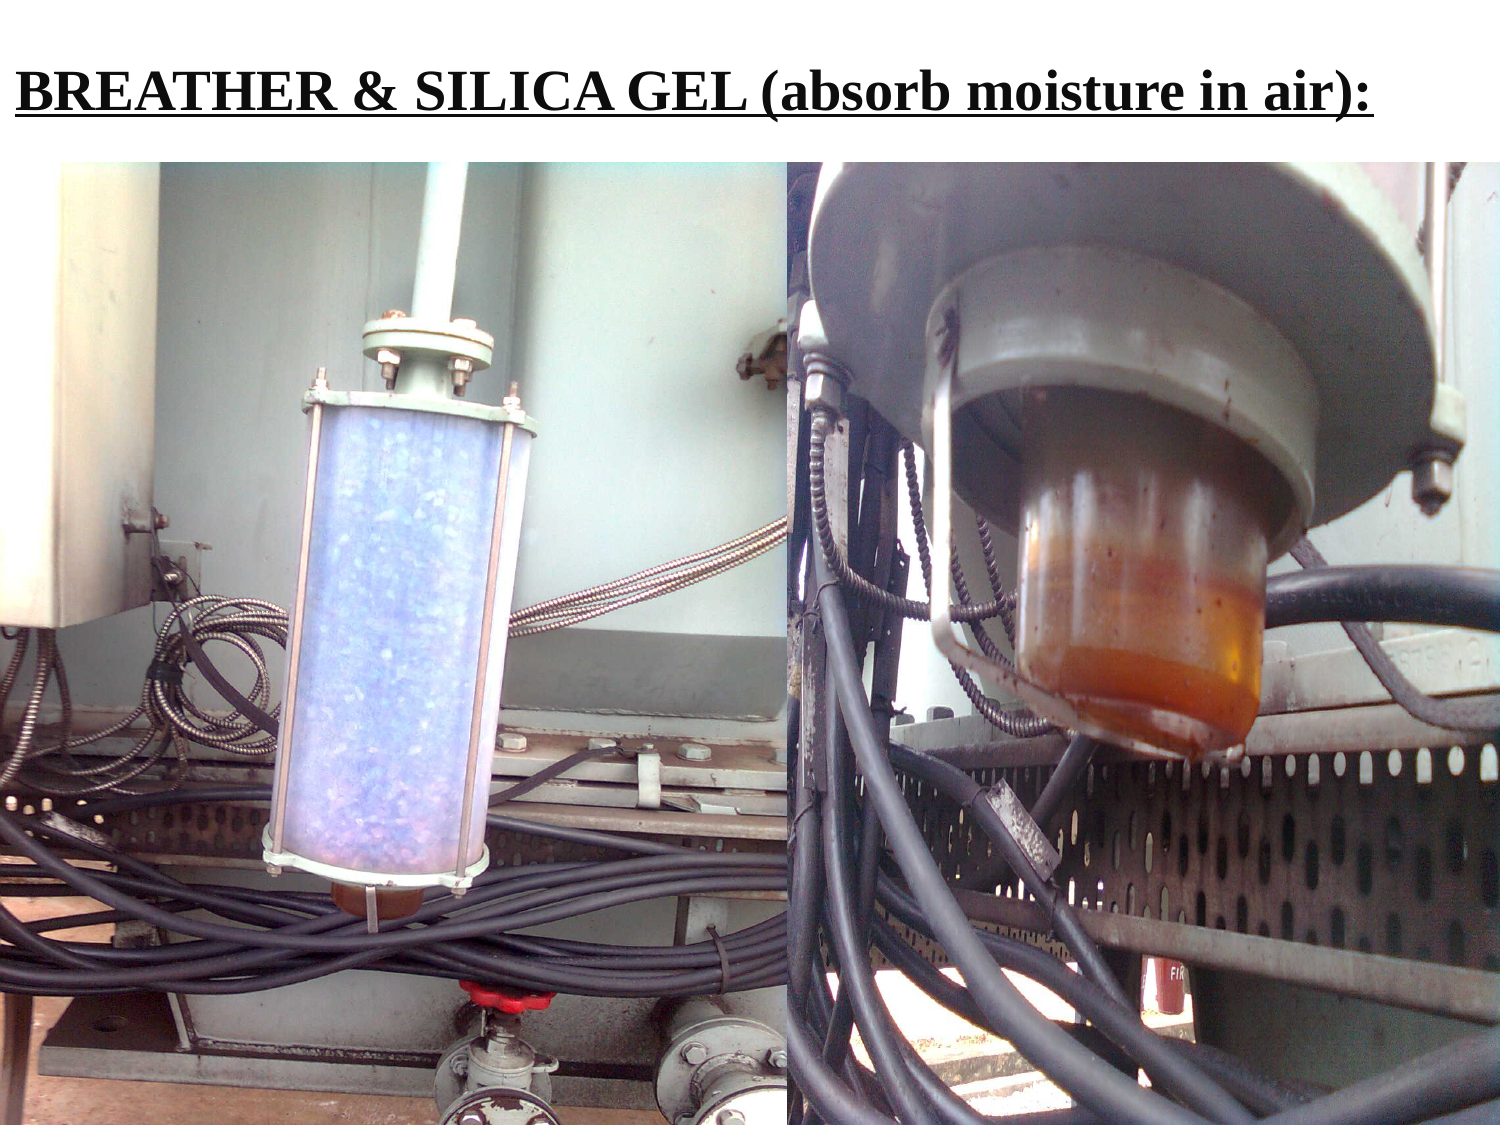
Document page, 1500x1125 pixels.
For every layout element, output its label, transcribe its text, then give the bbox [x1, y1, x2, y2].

title BREATHER & SILICA GEL (absorb moisture in air): [0, 0, 1425, 160]
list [0, 162, 785, 1125]
picture [787, 162, 1500, 1125]
